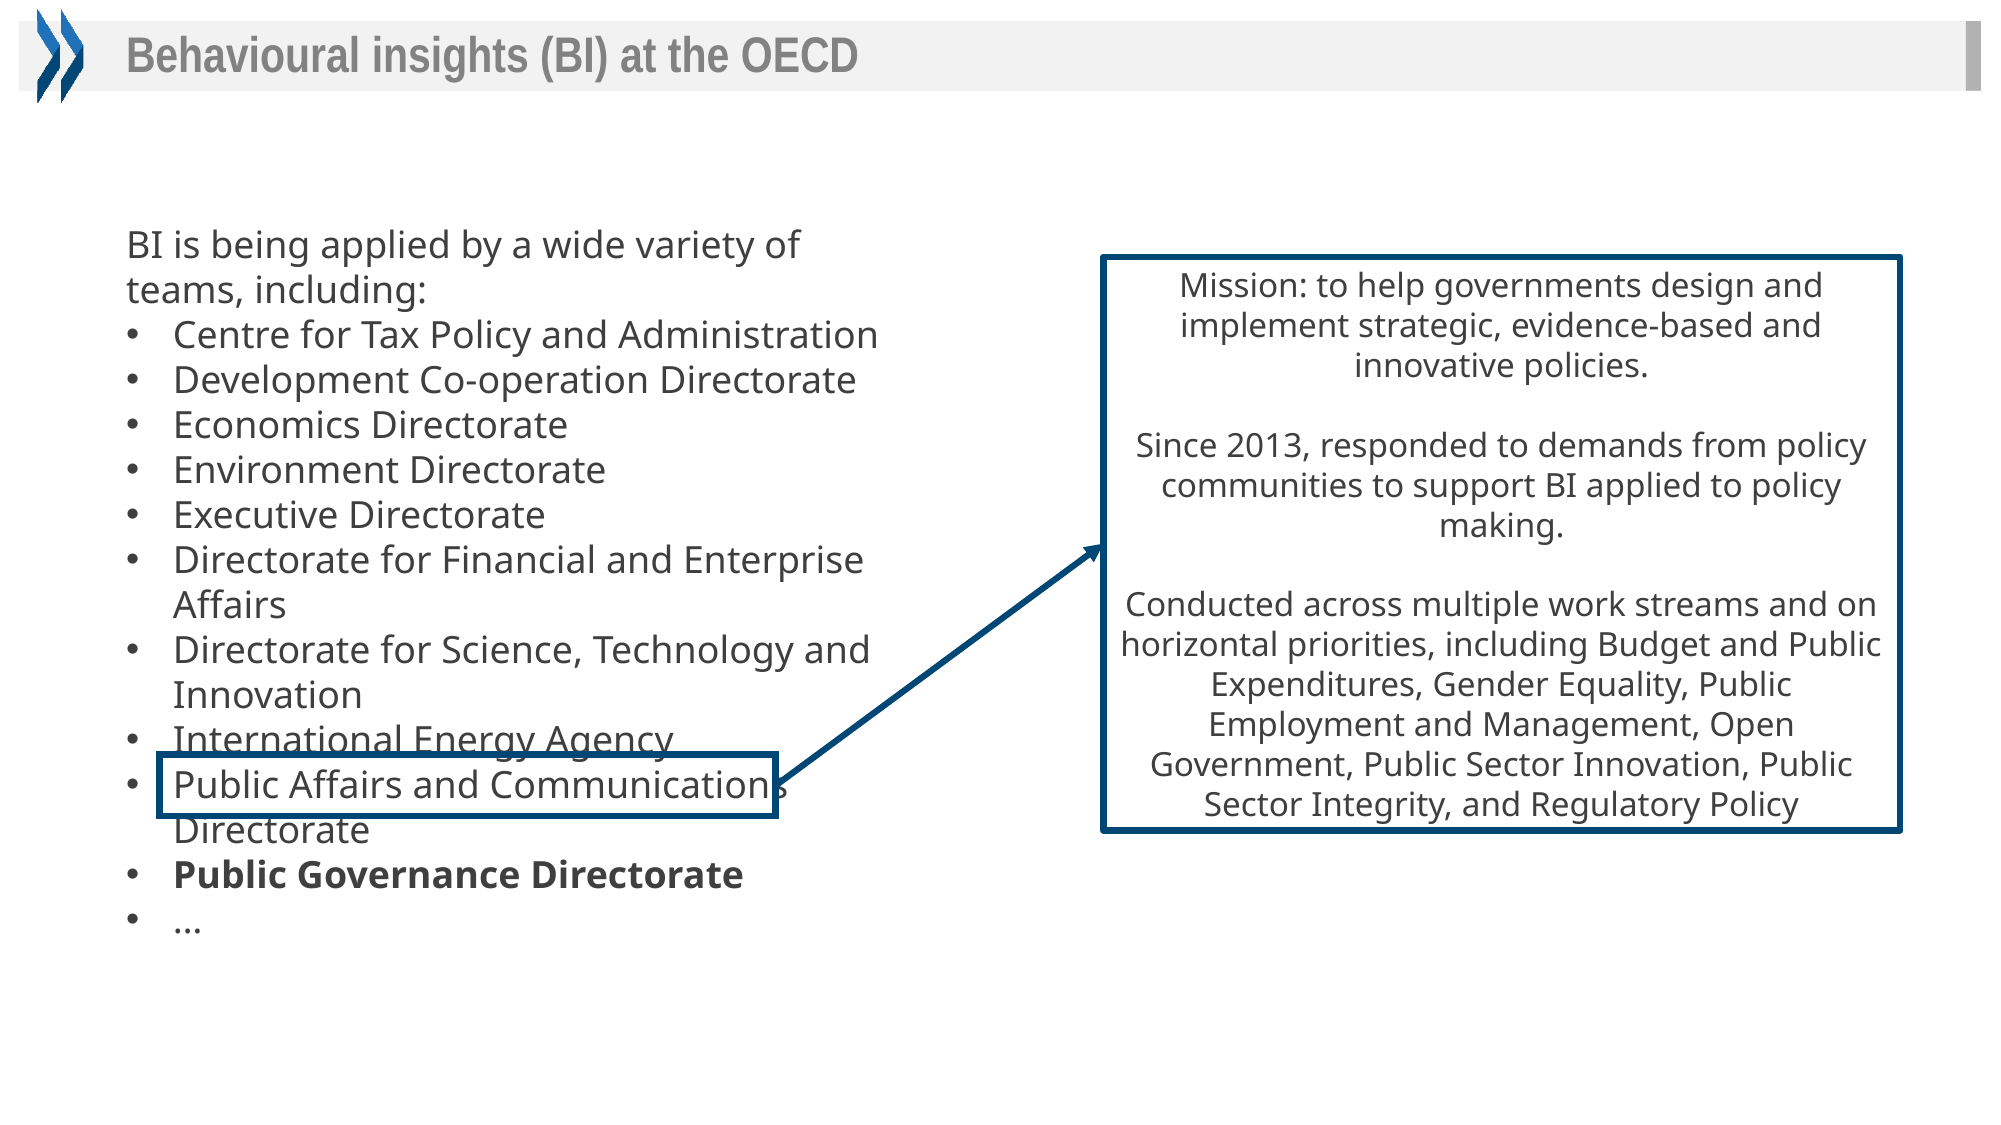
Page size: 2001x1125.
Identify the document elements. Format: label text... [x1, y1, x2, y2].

list Behavioural insights (BI) at the OECD [111, 22, 1967, 91]
text_box BI is being applied by a wide variety of teams, including: Centre for Tax Policy and Administration Development Co-operation Directorate Economics Directorate Environment Directorate Executive Directorate Directorate for Financial and Enterprise Affairs Directorate for Science, Technology and Innovation International Energy Agency Public Affairs and Communications Directorate Public Governance Directorate … [111, 213, 910, 949]
picture [26, 5, 90, 107]
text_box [775, 547, 1104, 786]
text_box Mission: to help governments design and implement strategic, evidence-based and innovative policies. Since 2013, responded to demands from policy communities to support BI applied to policy making. Conducted across multiple work streams and on horizontal priorities, including Budget and Public Expenditures, Gender Equality, Public Employment and Management, Open Government, Public Sector Innovation, Public Sector Integrity, and Regulatory Policy [1103, 256, 1901, 831]
text_box [159, 754, 776, 817]
